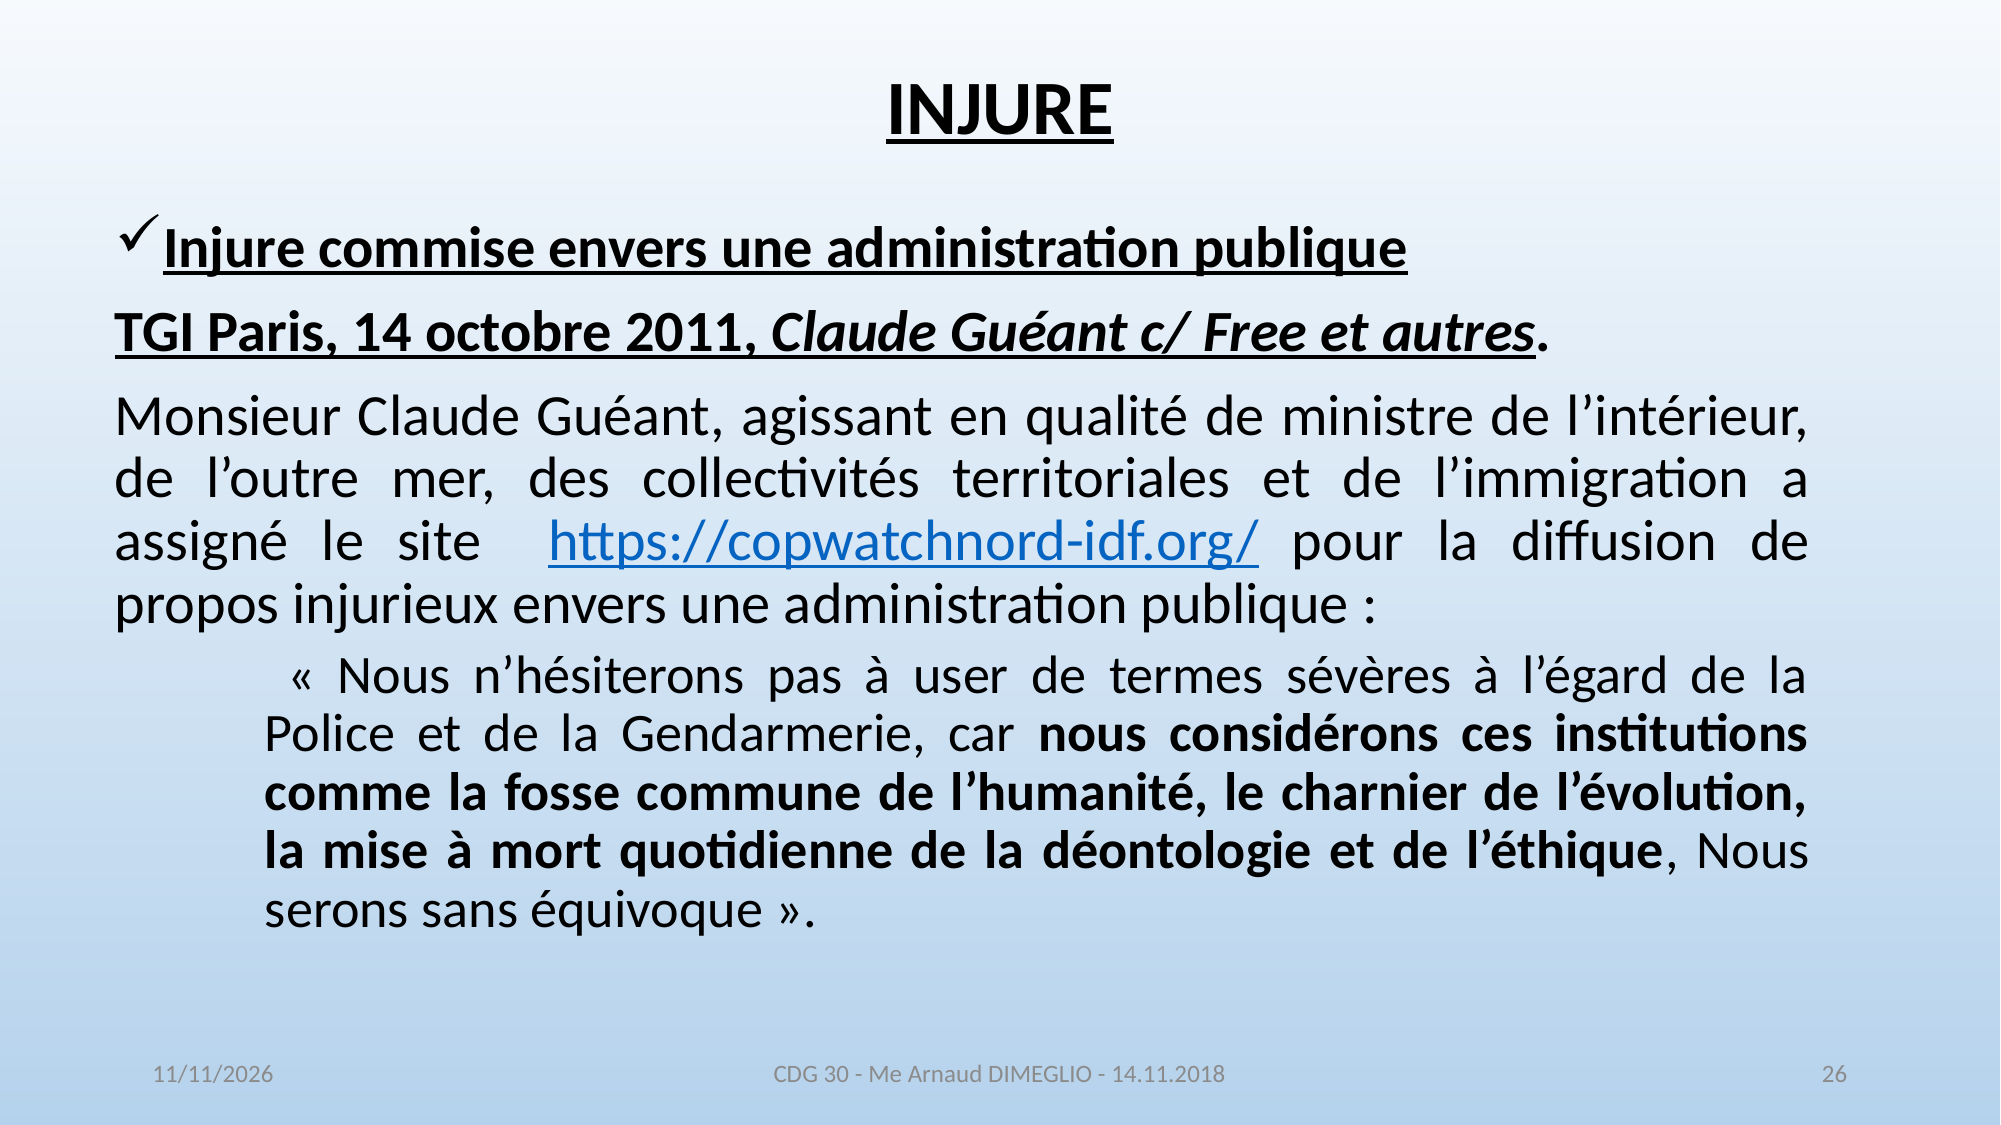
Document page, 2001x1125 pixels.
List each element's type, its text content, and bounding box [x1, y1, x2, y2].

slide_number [137, 1042, 588, 1103]
list Injure commise envers une administration publique TGI Paris, 14 octobre 2011, Claude Guéant c/ Free et autres. Monsieur Claude Guéant, agissant en qualité de ministre de l’intérieur, de l’outre mer, des collectivités territoriales et de l’immigration a assigné le site https://copwatchnord-idf.org/ pour la diffusion de propos injurieux envers une administration publique : « Nous n’hésiterons pas à user de termes sévères à l’égard de la Police et de la Gendarmerie, car nous considérons ces institutions comme la fosse commune de l’humanité, le charnier de l’évolution, la mise à mort quotidienne de la déontologie et de l’éthique, Nous serons sans équivoque ». [99, 210, 1825, 1066]
title INJURE [137, 59, 1863, 252]
slide_number 26 [1412, 1042, 1863, 1103]
footer CDG 30 - Me Arnaud DIMEGLIO - 14.11.2018 [662, 1042, 1338, 1103]
